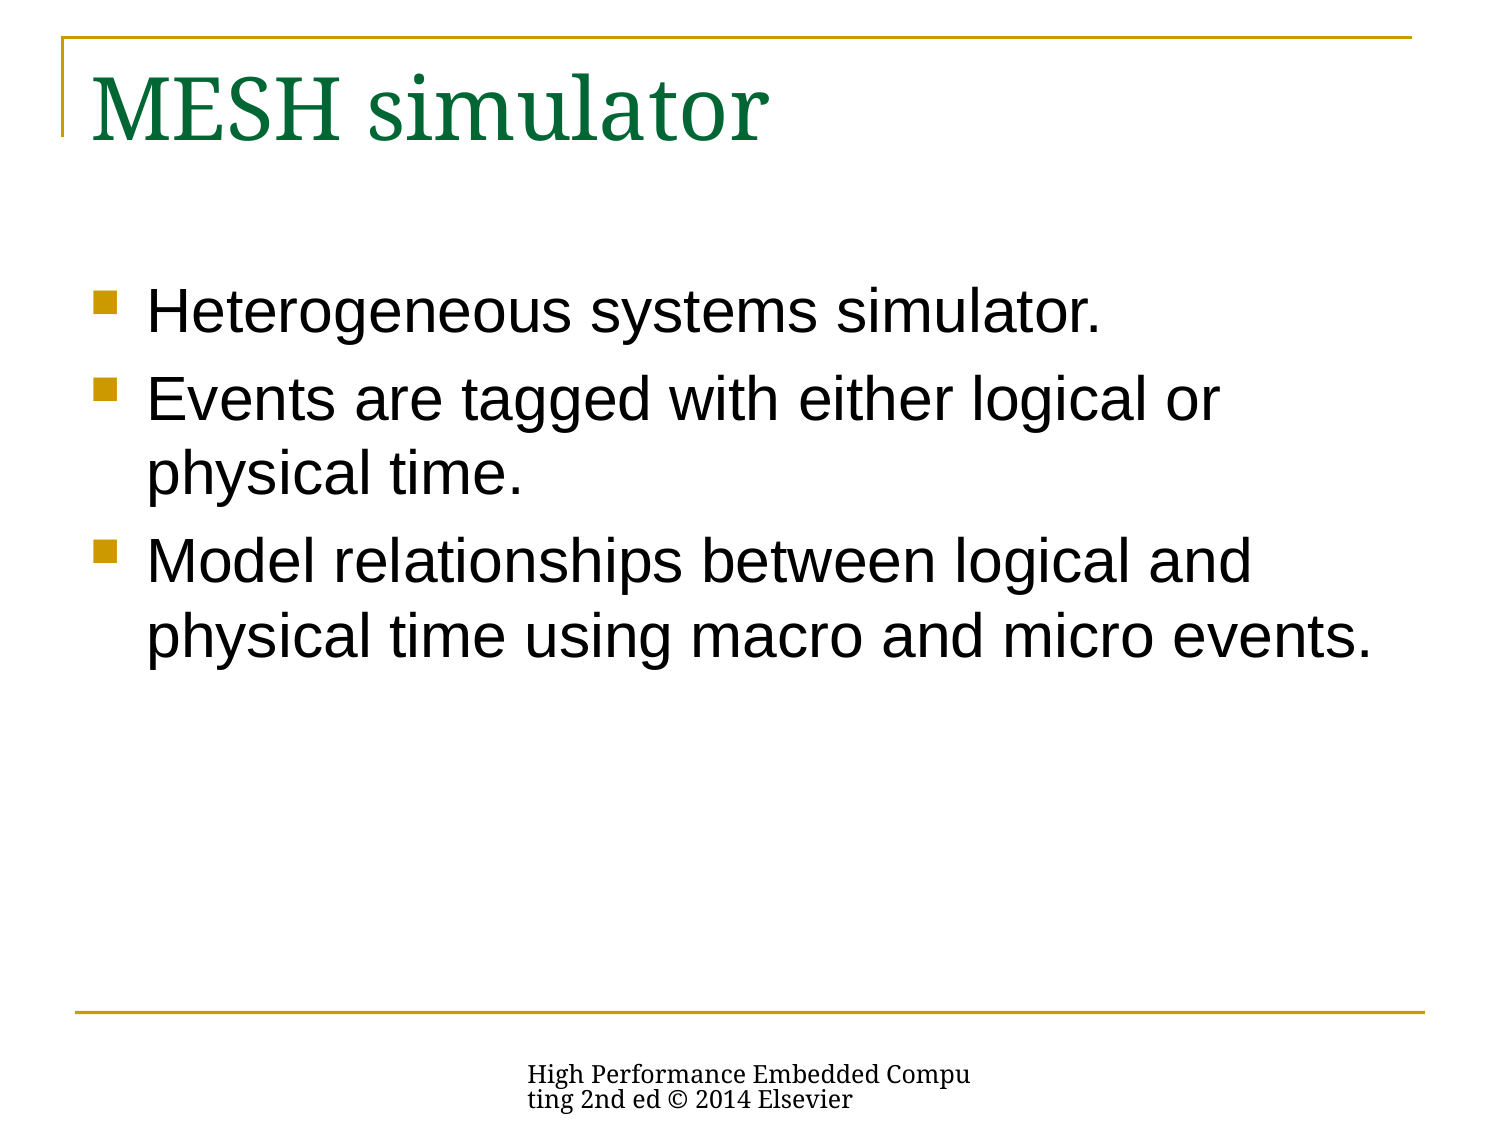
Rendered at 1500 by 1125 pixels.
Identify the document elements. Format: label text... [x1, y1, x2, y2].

list Heterogeneous systems simulator. Events are tagged with either logical or physical time. Model relationships between logical and physical time using macro and micro events. [75, 262, 1425, 1006]
footer High Performance Embedded Computing 2nd ed © 2014 Elsevier [512, 1025, 988, 1100]
title MESH simulator [75, 45, 1425, 233]
